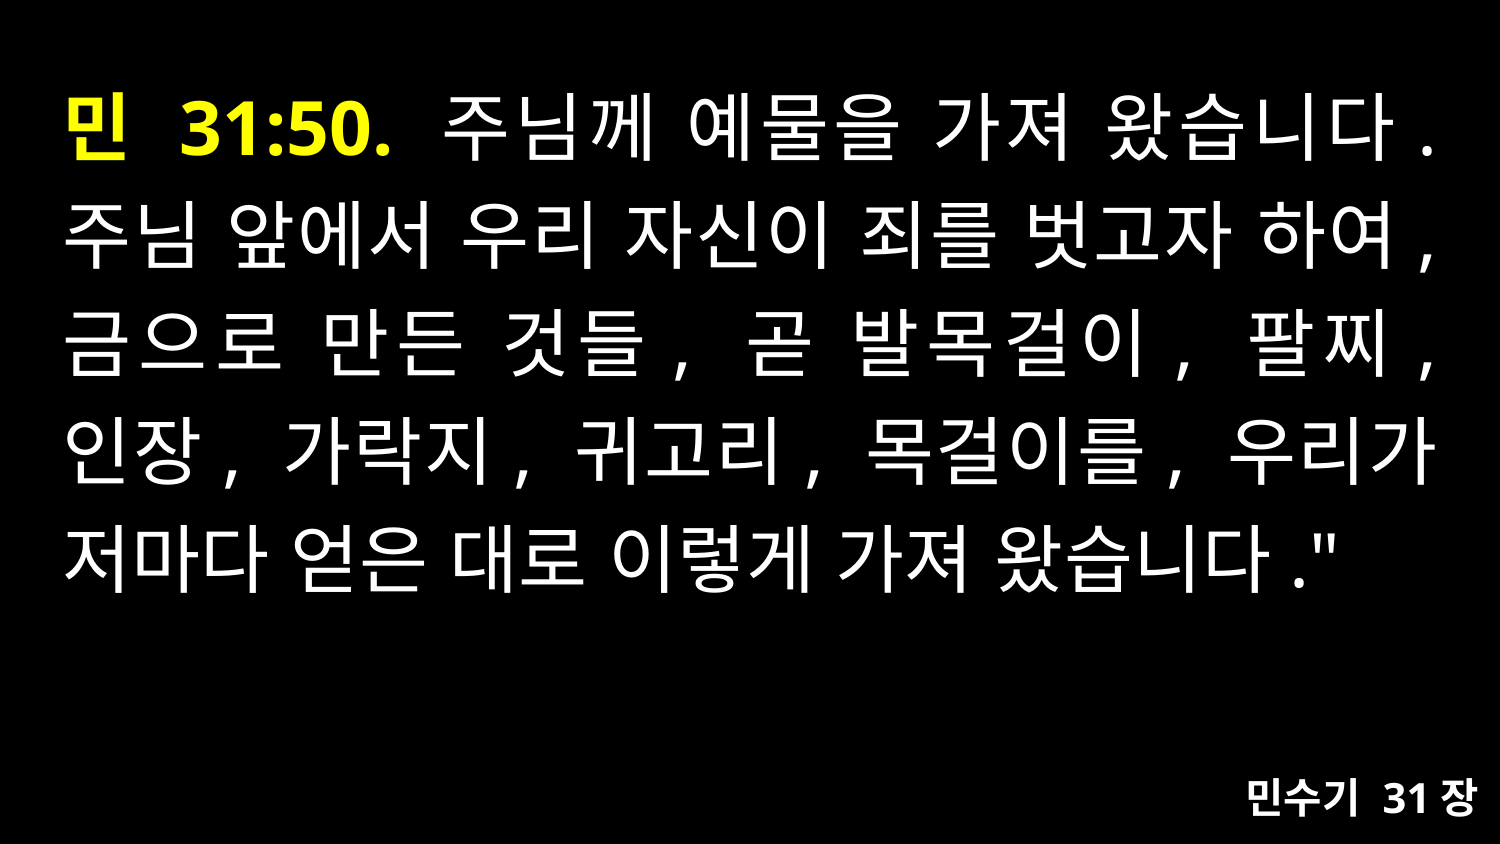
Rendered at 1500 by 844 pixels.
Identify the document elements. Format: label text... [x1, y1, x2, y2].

title 민 31:50. 주님께 예물을 가져 왔습니다. 주님 앞에서 우리 자신이 죄를 벗고자 하여, 금으로 만든 것들, 곧 발목걸이, 팔찌, 인장, 가락지, 귀고리, 목걸이를, 우리가 저마다 얻은 대로 이렇게 가져 왔습니다." [0, 0, 1500, 844]
subtitle 민수기 31장 [916, 770, 1500, 844]
